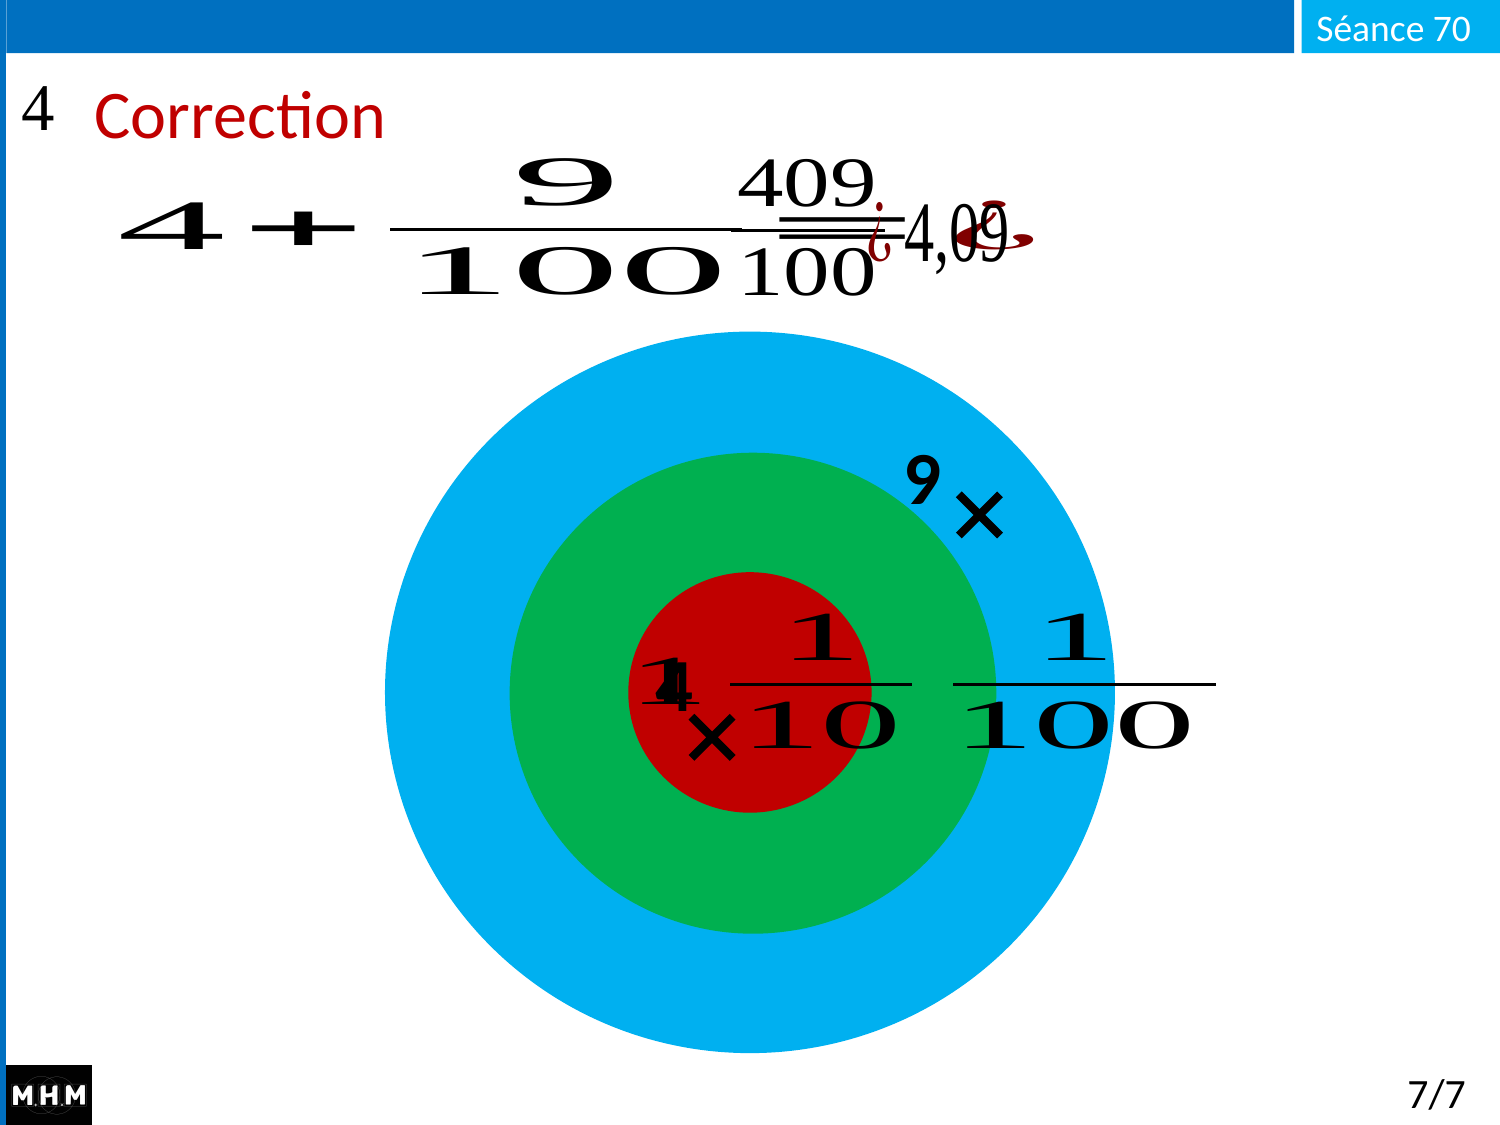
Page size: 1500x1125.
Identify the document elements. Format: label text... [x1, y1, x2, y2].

title Correction [79, 71, 1374, 161]
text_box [384, 331, 1219, 1054]
list 7/7 [1373, 1064, 1500, 1125]
picture [6, 1065, 92, 1125]
